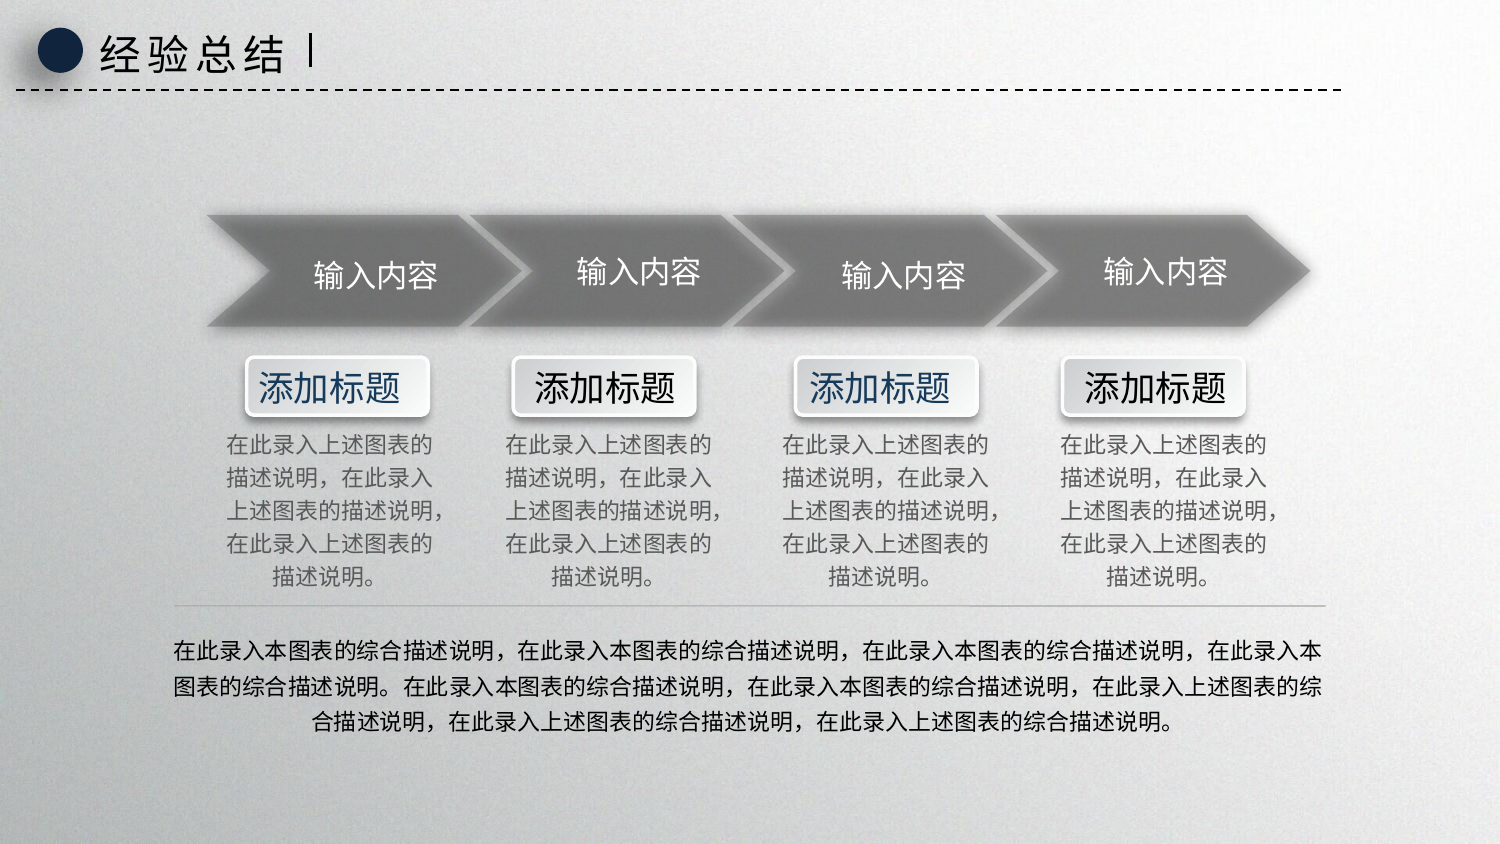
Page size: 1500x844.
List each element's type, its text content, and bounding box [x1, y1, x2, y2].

text_box 在此录入上述图表的描述说明，在此录入上述图表的描述说明，在此录入上述图表的描述说明。 [212, 419, 448, 596]
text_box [732, 214, 1048, 327]
text_box 添加标题 [522, 360, 688, 415]
text_box [1060, 355, 1247, 418]
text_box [1048, 214, 1311, 327]
text_box 添加标题 [247, 360, 412, 415]
text_box 经验总结 [84, 21, 301, 87]
text_box 在此录入本图表的综合描述说明，在此录入本图表的综合描述说明，在此录入本图表的综合描述说明，在此录入本图表的综合描述说明。在此录入本图表的综合描述说明，在此录入本图表的综合描述说明，在此录入上述图表的综合描述说明，在此录入上述图表的综合描述说明，在此录入上述图表的综合描述说明。 [155, 622, 1341, 741]
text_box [206, 214, 522, 327]
text_box 在此录入上述图表的描述说明，在此录入上述图表的描述说明，在此录入上述图表的描述说明。 [769, 419, 1003, 596]
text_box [523, 214, 731, 327]
picture [0, 0, 1500, 844]
text_box [511, 355, 697, 418]
text_box 添加标题 [798, 360, 963, 415]
text_box 添加标题 [1073, 360, 1239, 415]
text_box [35, 25, 84, 75]
text_box 在此录入上述图表的描述说明，在此录入上述图表的描述说明，在此录入上述图表的描述说明。 [1048, 419, 1280, 596]
text_box [244, 355, 431, 418]
text_box [793, 355, 980, 418]
text_box 在此录入上述图表的描述说明，在此录入上述图表的描述说明，在此录入上述图表的描述说明。 [493, 419, 724, 596]
